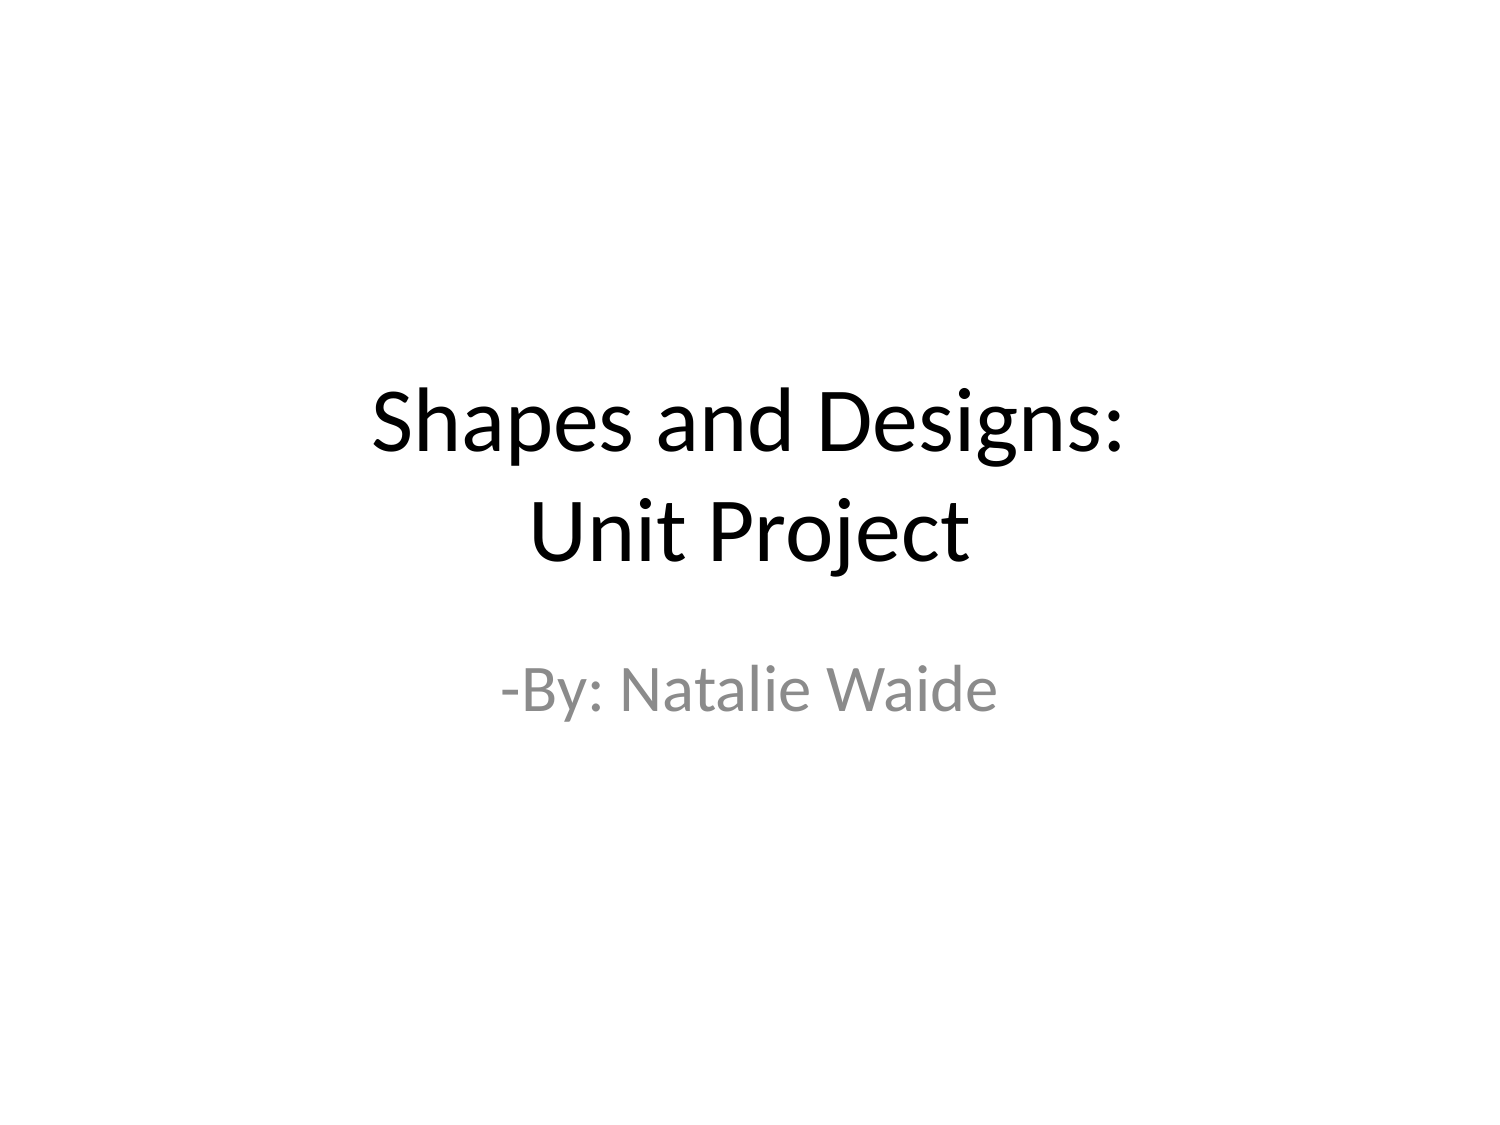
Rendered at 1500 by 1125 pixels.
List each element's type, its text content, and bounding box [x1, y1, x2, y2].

title Shapes and Designs: Unit Project [112, 349, 1388, 591]
subtitle -By: Natalie Waide [225, 637, 1275, 925]
